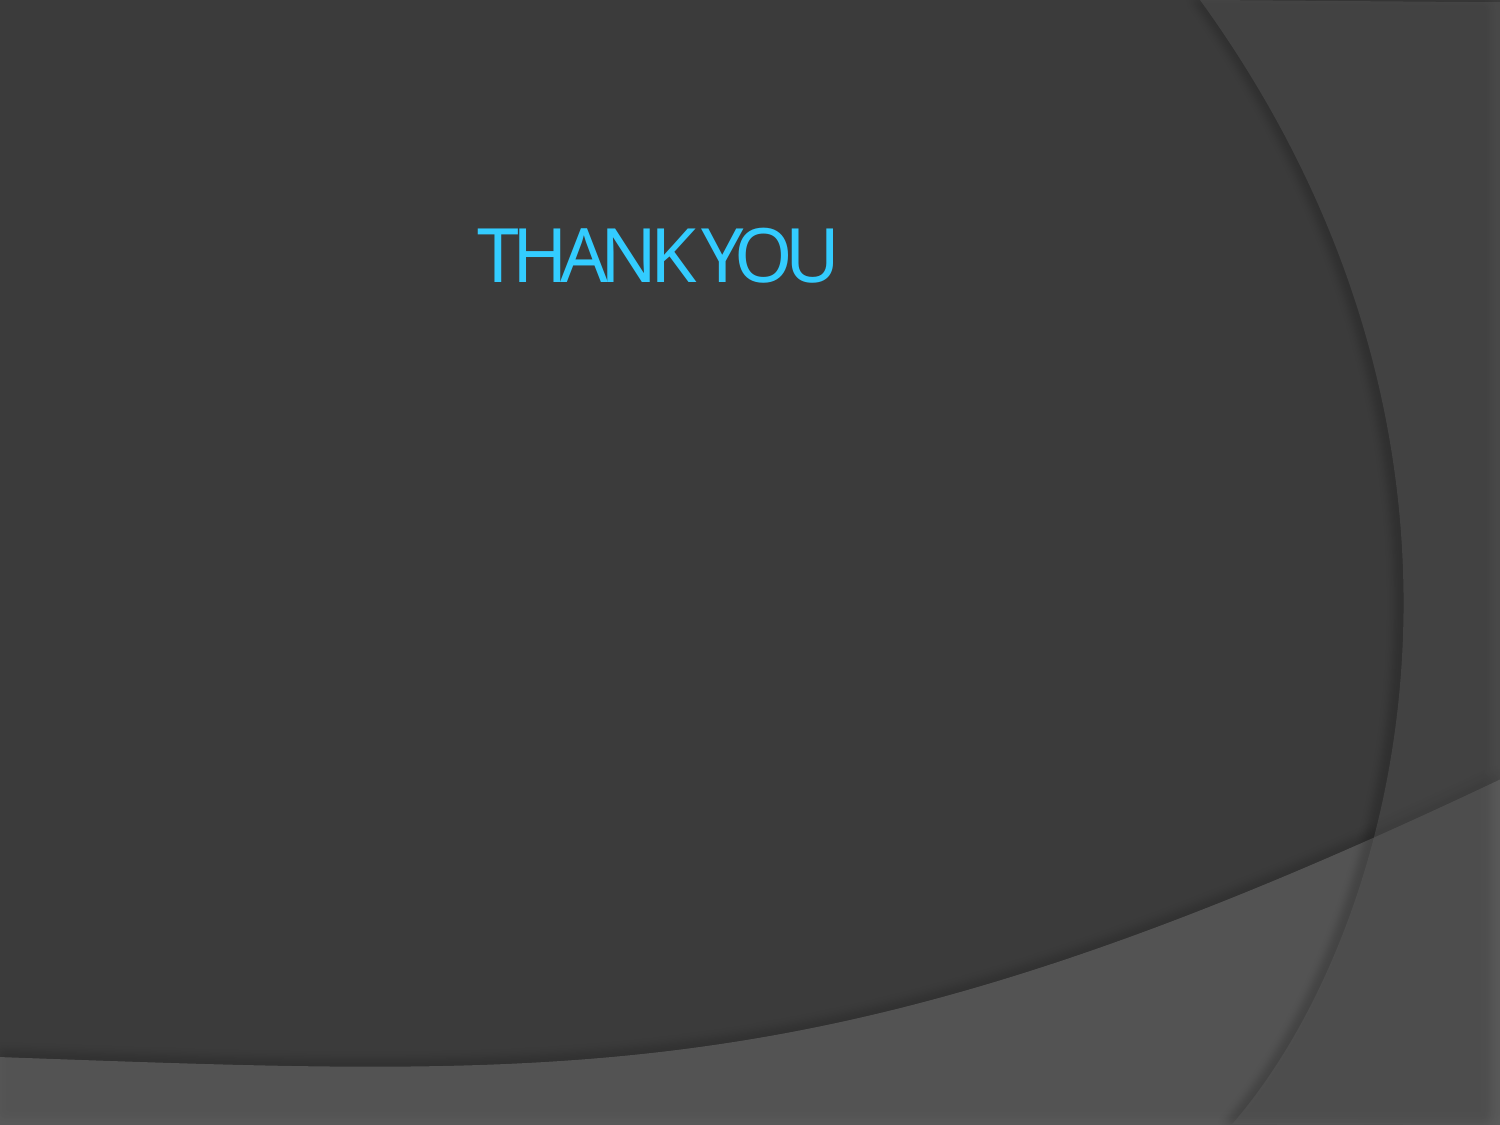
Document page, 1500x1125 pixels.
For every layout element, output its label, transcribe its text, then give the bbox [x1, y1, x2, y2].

list THANK YOU [75, 200, 1238, 1005]
